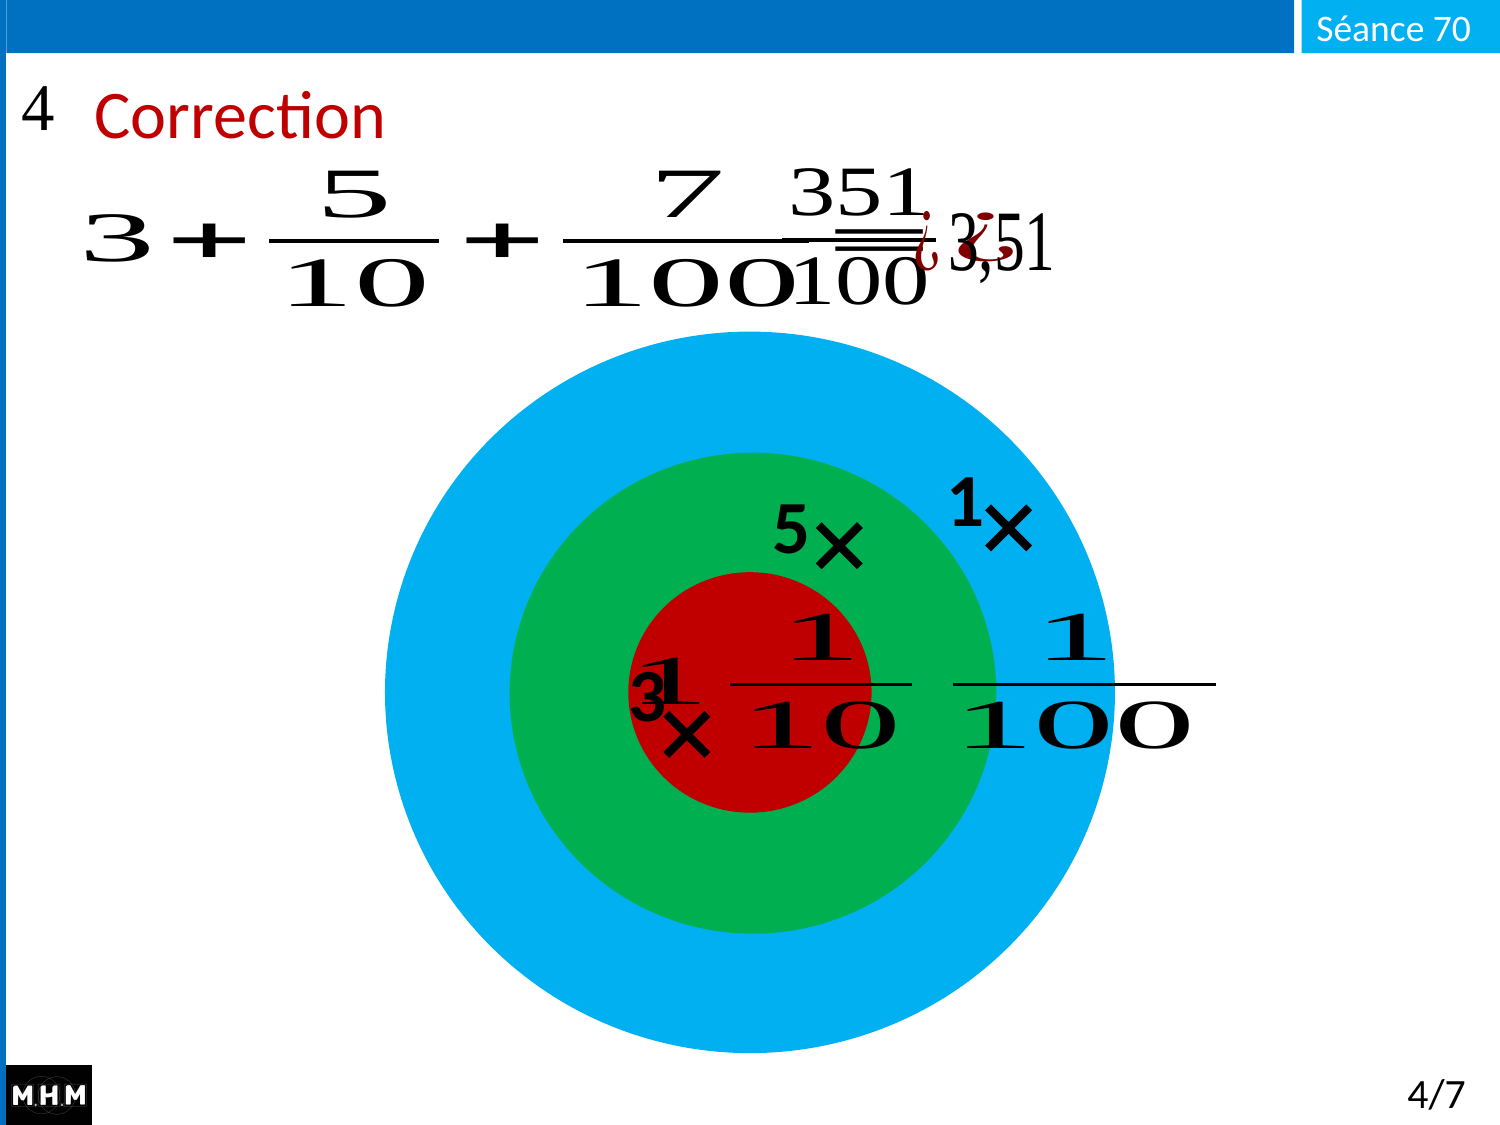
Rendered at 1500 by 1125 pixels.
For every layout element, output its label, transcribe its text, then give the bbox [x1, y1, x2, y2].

picture [6, 1065, 92, 1125]
title Correction [79, 71, 1374, 161]
list 4/7 [1373, 1064, 1500, 1125]
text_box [384, 331, 1219, 1054]
